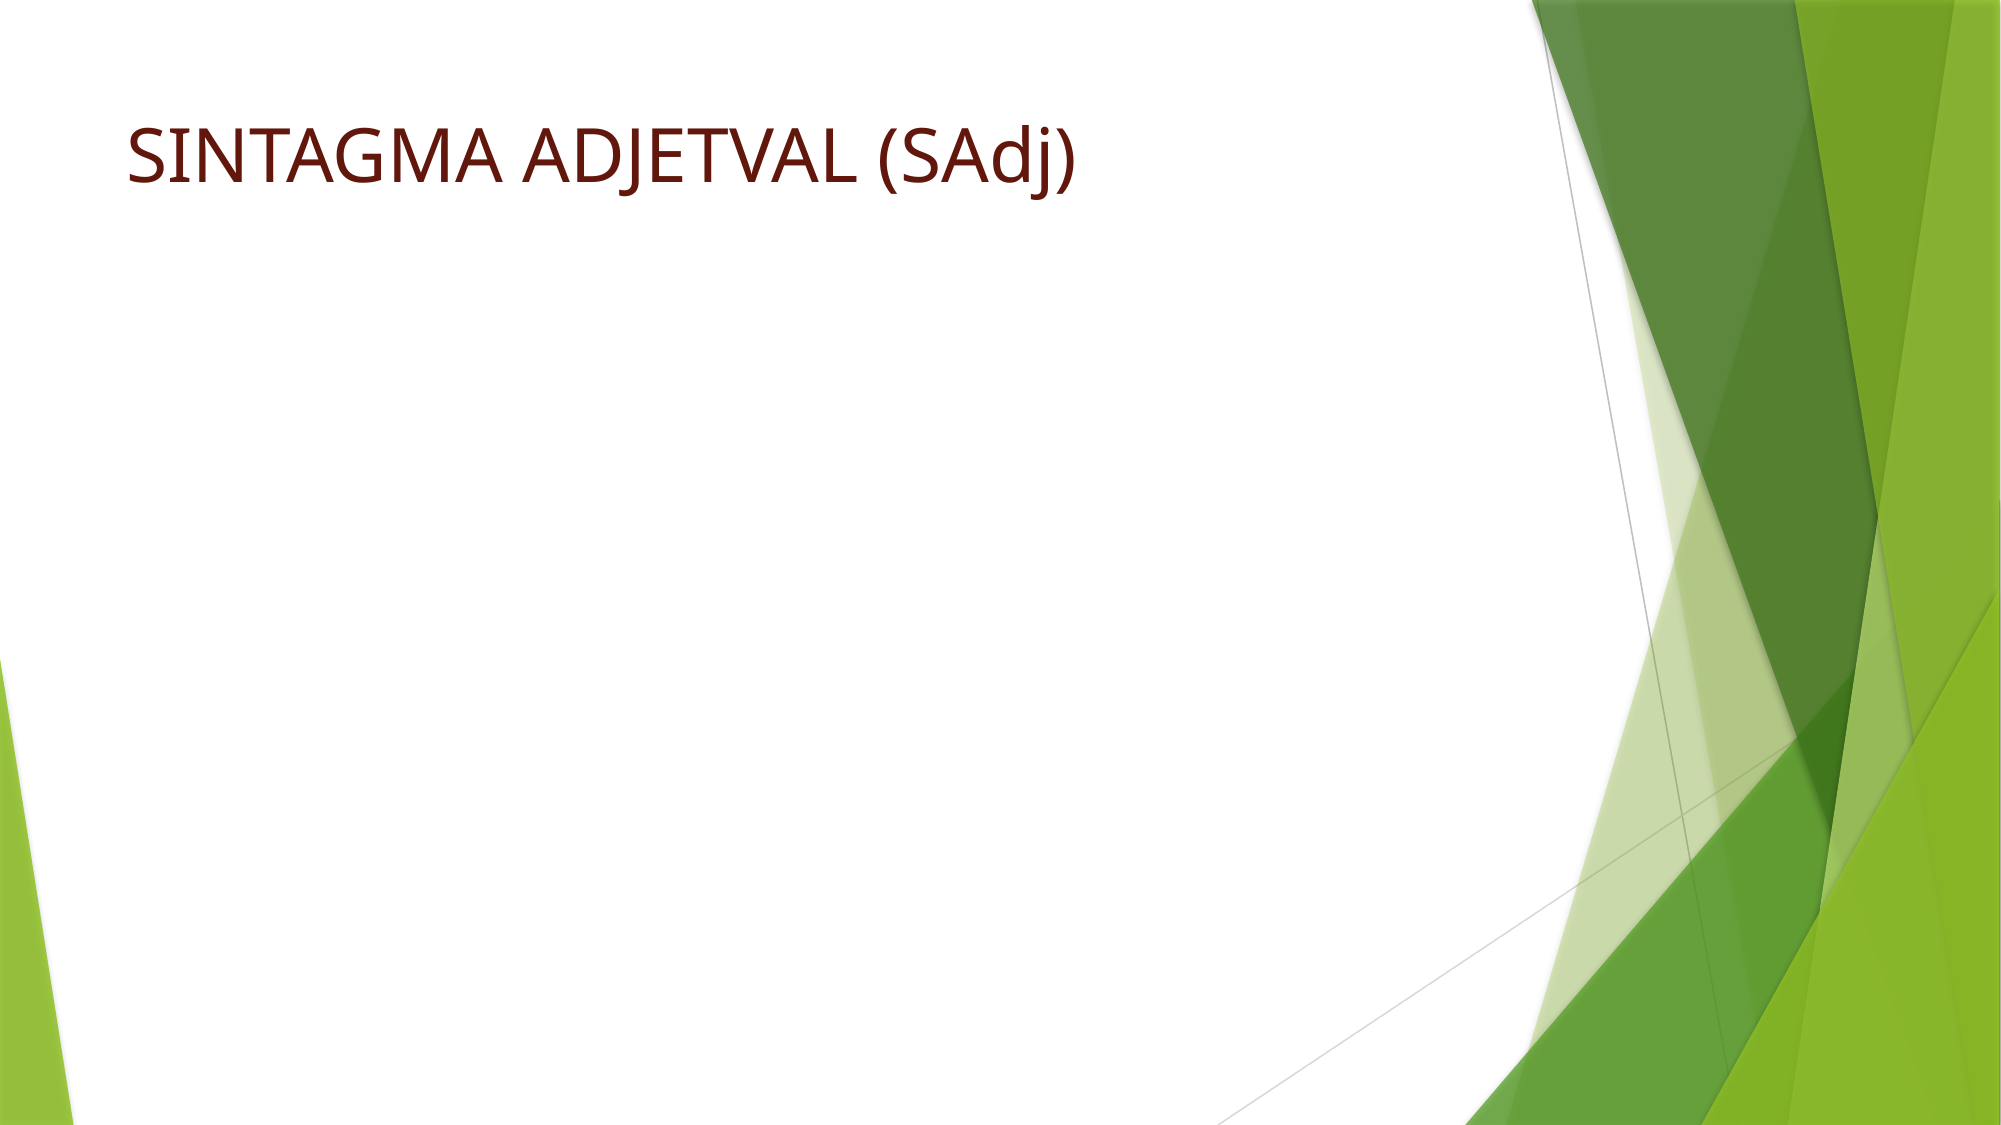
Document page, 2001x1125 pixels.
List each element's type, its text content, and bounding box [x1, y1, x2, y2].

title SINTAGMA ADJETVAL (SAdj) [111, 99, 1522, 317]
